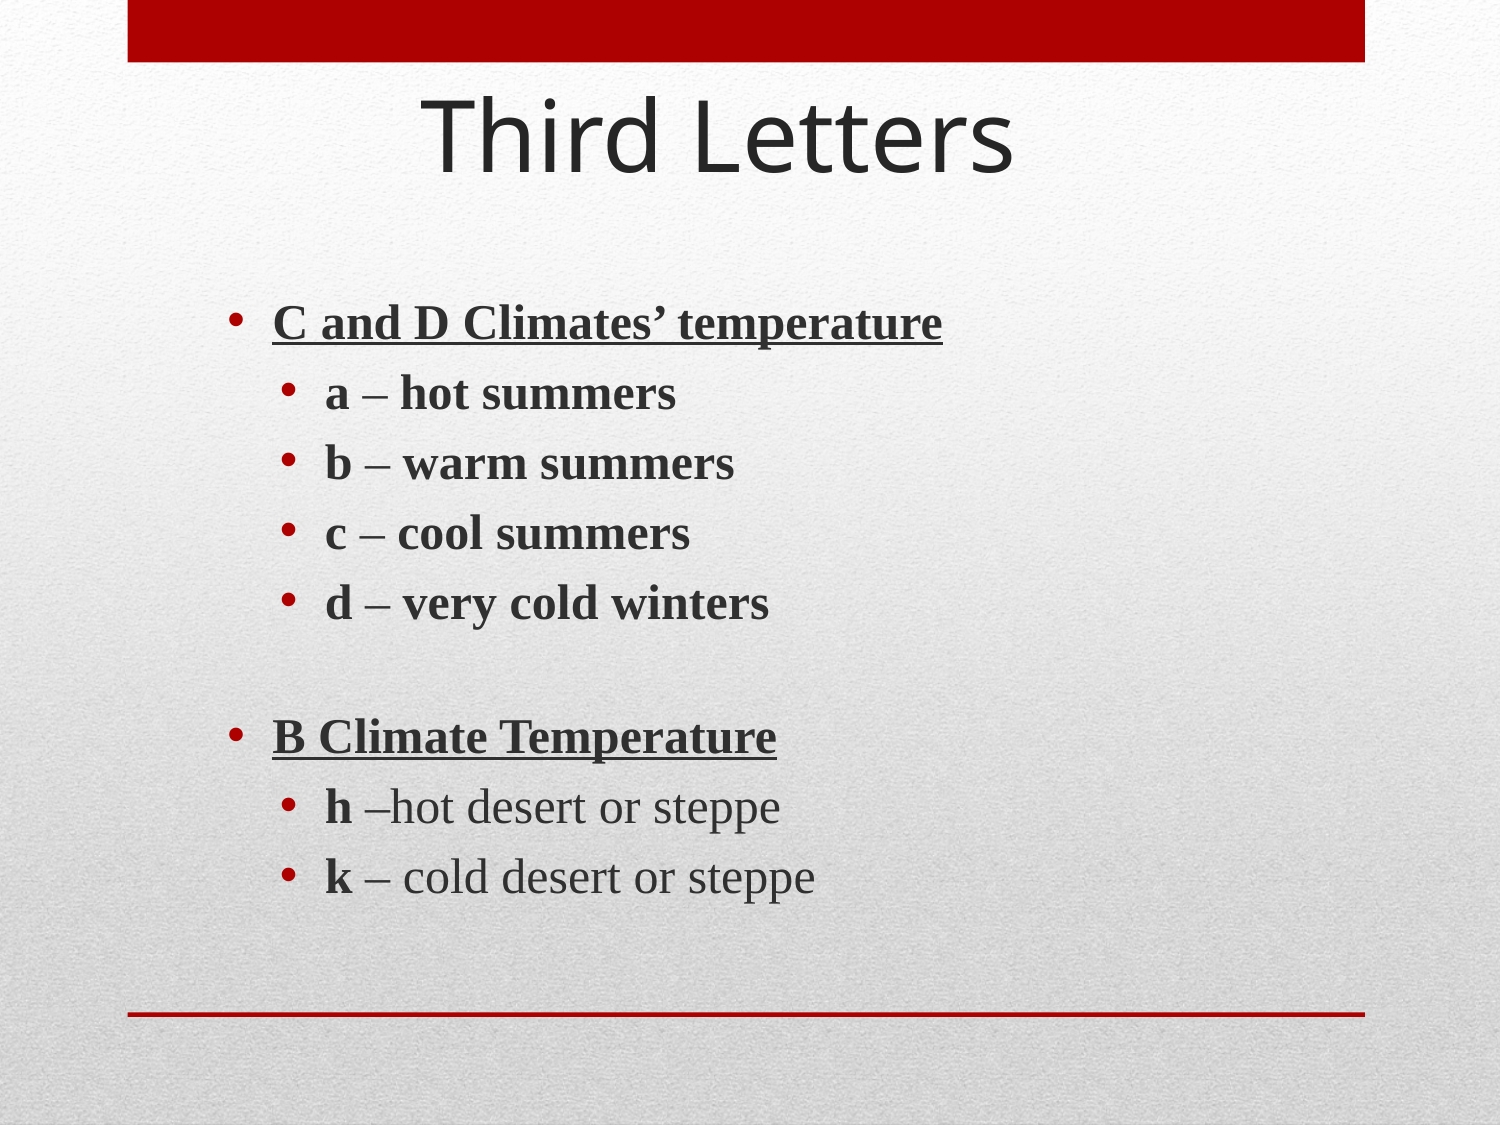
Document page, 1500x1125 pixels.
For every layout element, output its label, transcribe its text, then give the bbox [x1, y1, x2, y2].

list C and D Climates’ temperature a – hot summers b – warm summers c – cool summers d – very cold winters B Climate Temperature h –hot desert or steppe k – cold desert or steppe [212, 224, 1338, 969]
title Third Letters [150, 12, 1288, 200]
